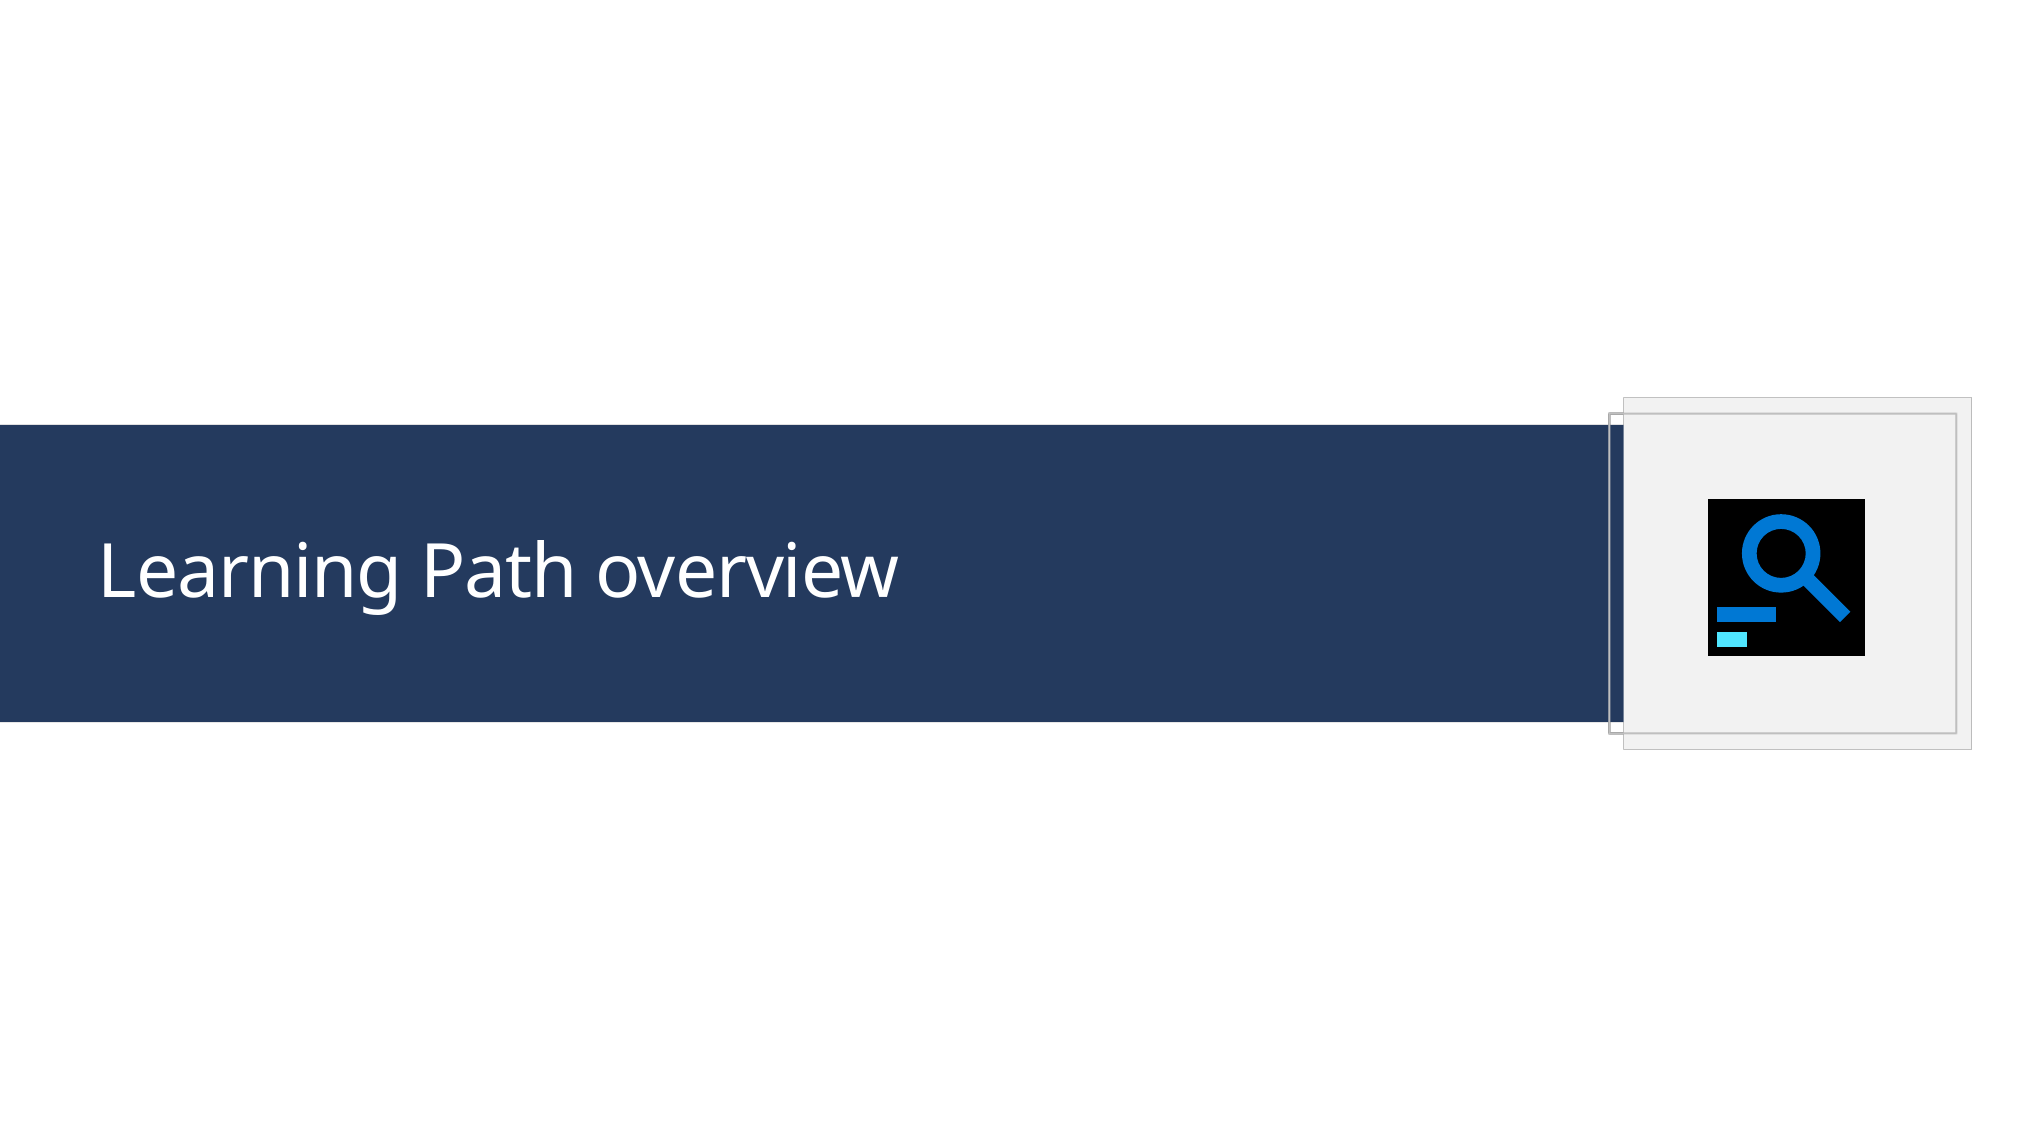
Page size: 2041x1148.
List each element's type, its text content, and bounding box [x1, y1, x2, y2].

title Learning Path overview [97, 531, 1586, 616]
picture [0, 0, 2041, 1148]
